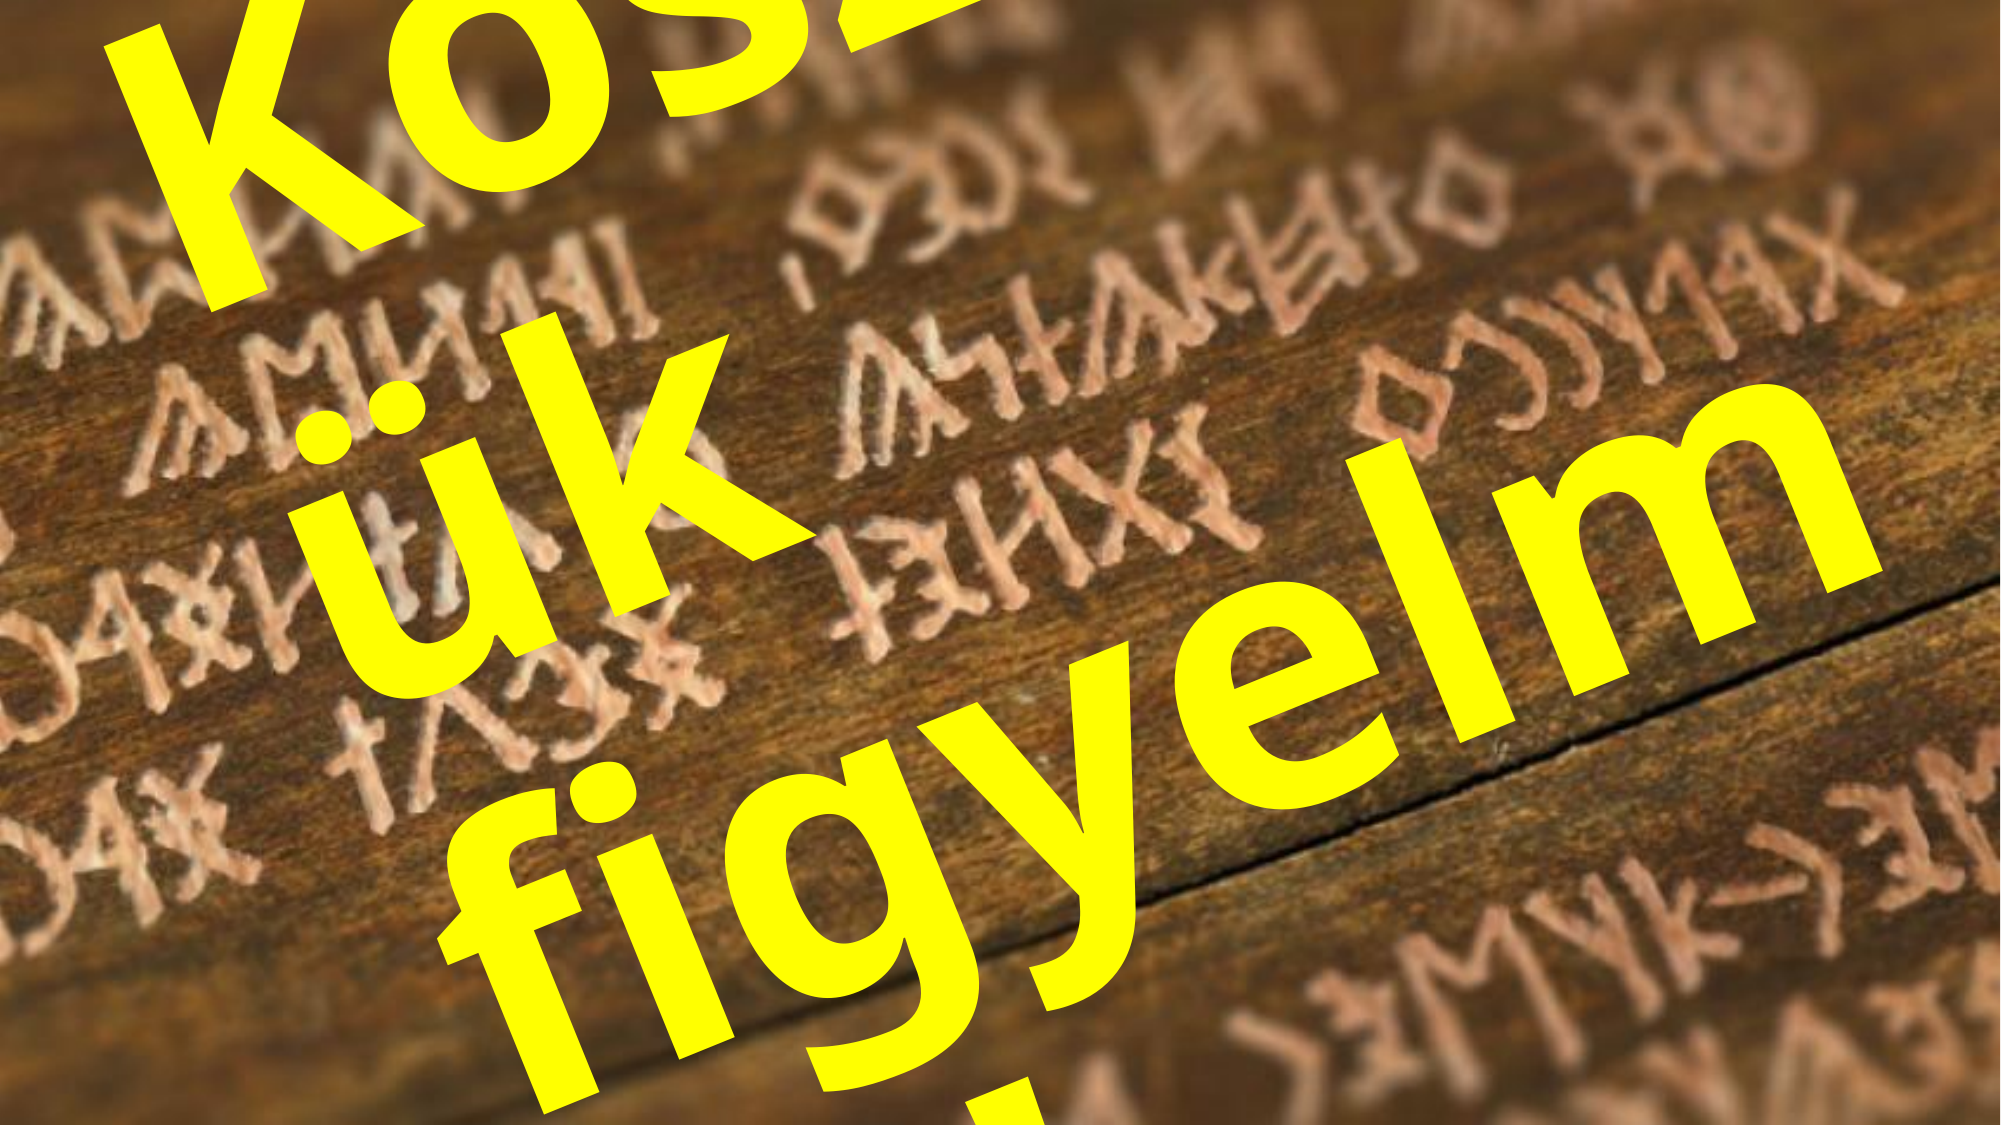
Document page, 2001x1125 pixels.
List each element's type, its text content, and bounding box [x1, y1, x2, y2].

title Köszönjük figyelmet! [320, 63, 2000, 916]
picture [0, 0, 2001, 1125]
